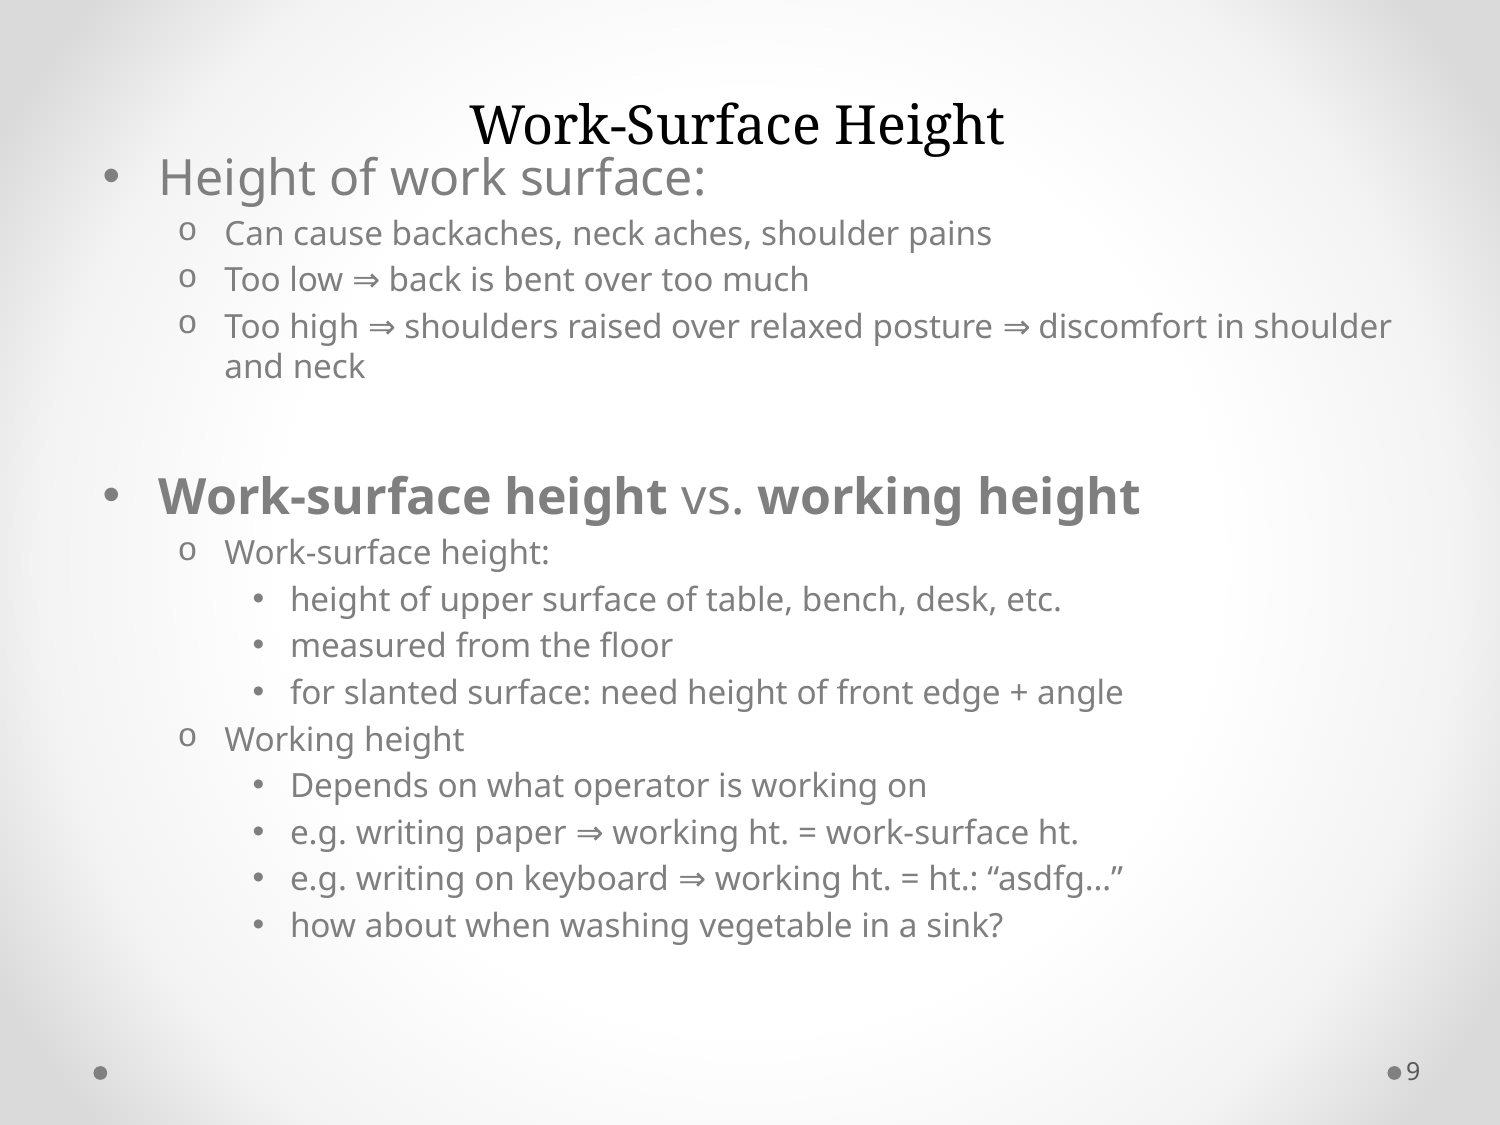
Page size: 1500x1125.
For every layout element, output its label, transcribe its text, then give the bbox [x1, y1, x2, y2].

list Height of work surface: Can cause backaches, neck aches, shoulder pains Too low ⇒ back is bent over too much Too high ⇒ shoulders raised over relaxed posture ⇒ discomfort in shoulder and neck Work-surface height vs. working height Work-surface height: height of upper surface of table, bench, desk, etc. measured from the floor for slanted surface: need height of front edge + angle Working height Depends on what operator is working on e.g. writing paper ⇒ working ht. = work-surface ht. e.g. writing on keyboard ⇒ working ht. = ht.: “asdfg…” how about when washing vegetable in a sink? [87, 137, 1438, 1113]
picture [0, 0, 1500, 1125]
slide_number 9 [1401, 1042, 1494, 1103]
title Work-Surface Height [62, 62, 1413, 163]
